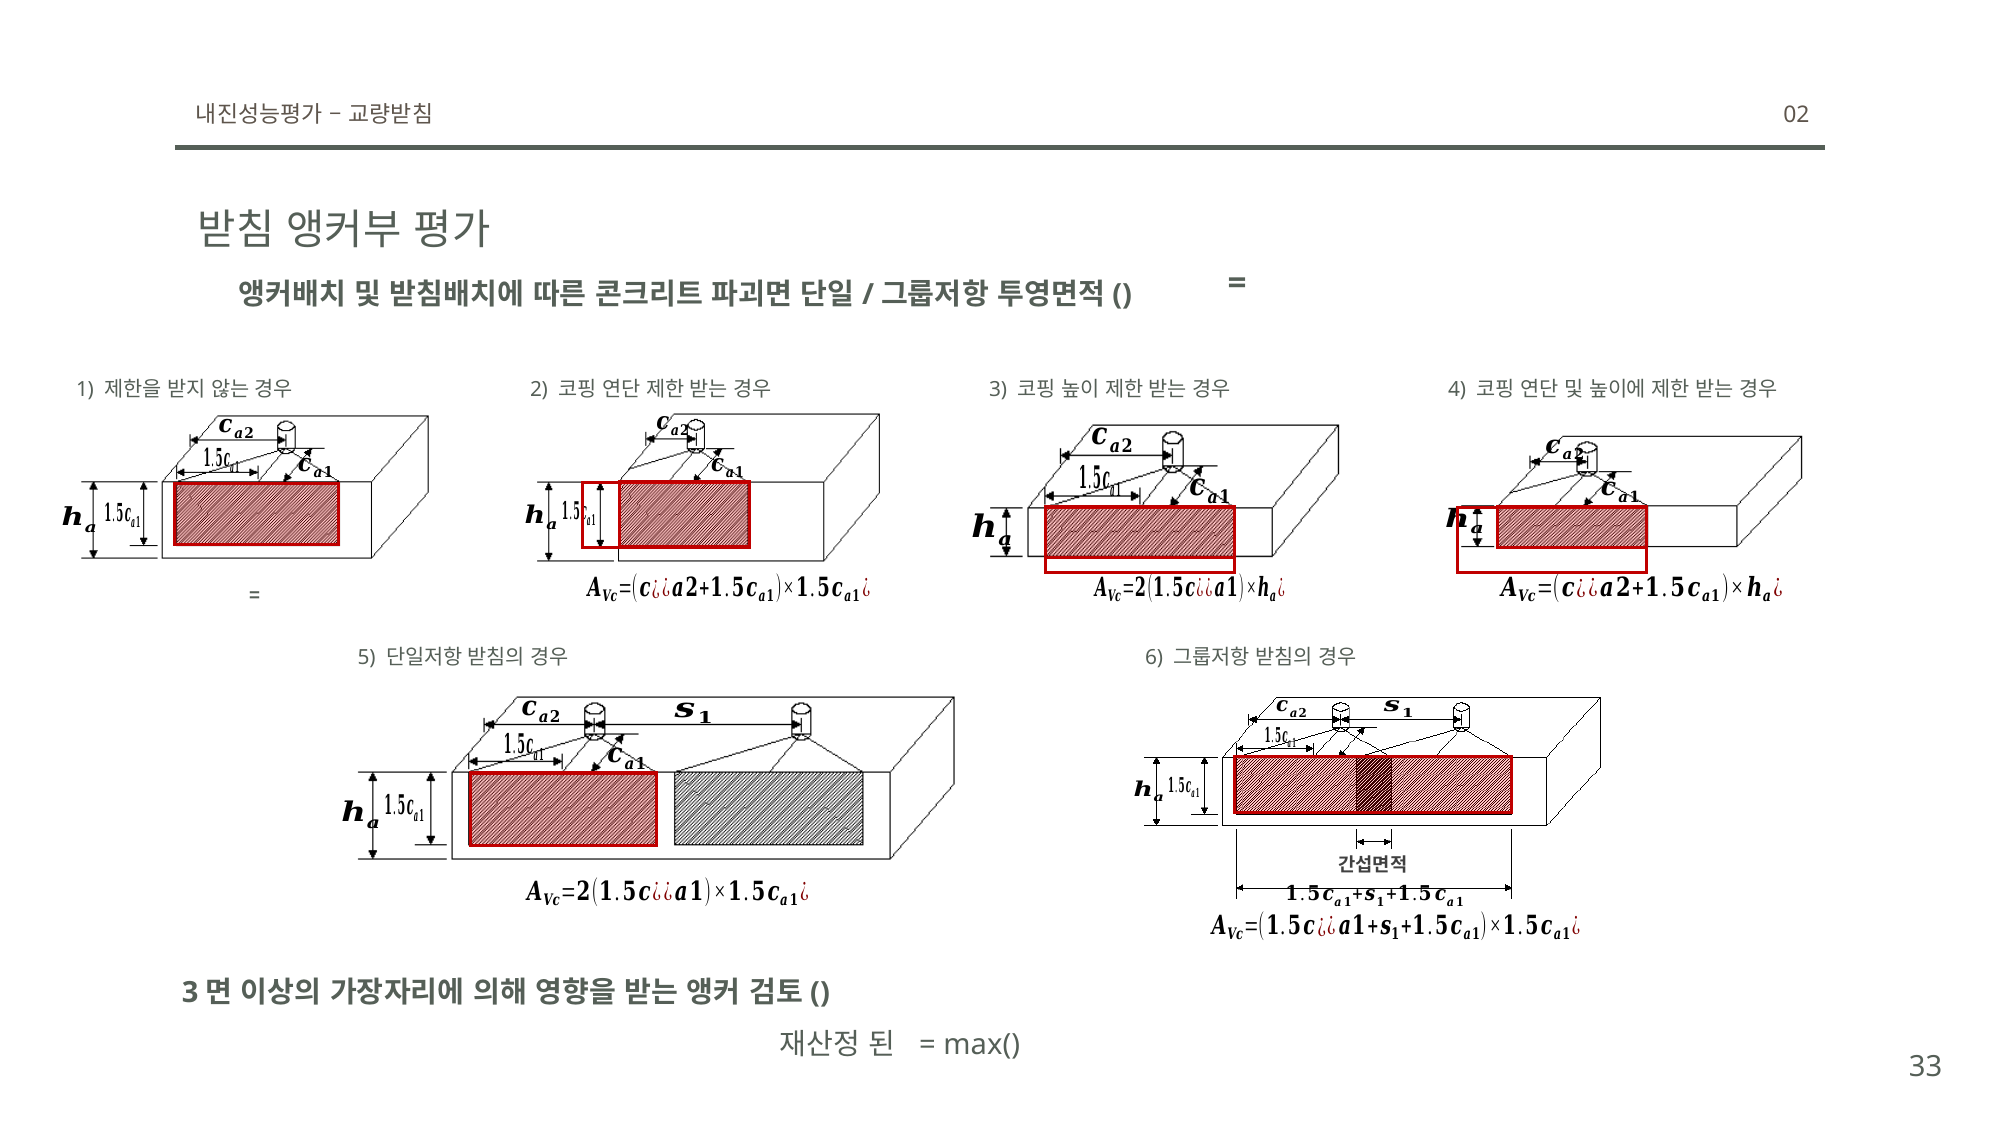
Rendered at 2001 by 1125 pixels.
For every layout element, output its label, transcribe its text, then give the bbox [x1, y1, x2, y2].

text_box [167, 91, 1825, 135]
text_box 받침 앵커부 평가 [182, 195, 506, 260]
text_box 3) 코핑 높이 제한 받는 경우 [974, 356, 1343, 405]
text_box [1044, 569, 1236, 573]
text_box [341, 674, 963, 874]
text_box 6) 그룹저항 받침의 경우 [1130, 623, 1499, 676]
text_box 33 [1894, 1039, 1958, 1090]
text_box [524, 405, 891, 568]
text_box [61, 405, 438, 567]
text_box 5) 단일저항 받침의 경우 [342, 623, 711, 674]
text_box 1) 제한을 받지 않는 경우 [61, 356, 430, 405]
text_box 4) 코핑 연단 및 높이에 제한 받는 경우 [1433, 356, 1861, 409]
text_box 2) 코핑 연단 제한 받는 경우 [515, 356, 884, 409]
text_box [1444, 405, 1814, 567]
text_box [1457, 567, 1648, 574]
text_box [1133, 676, 1617, 909]
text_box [971, 405, 1350, 569]
